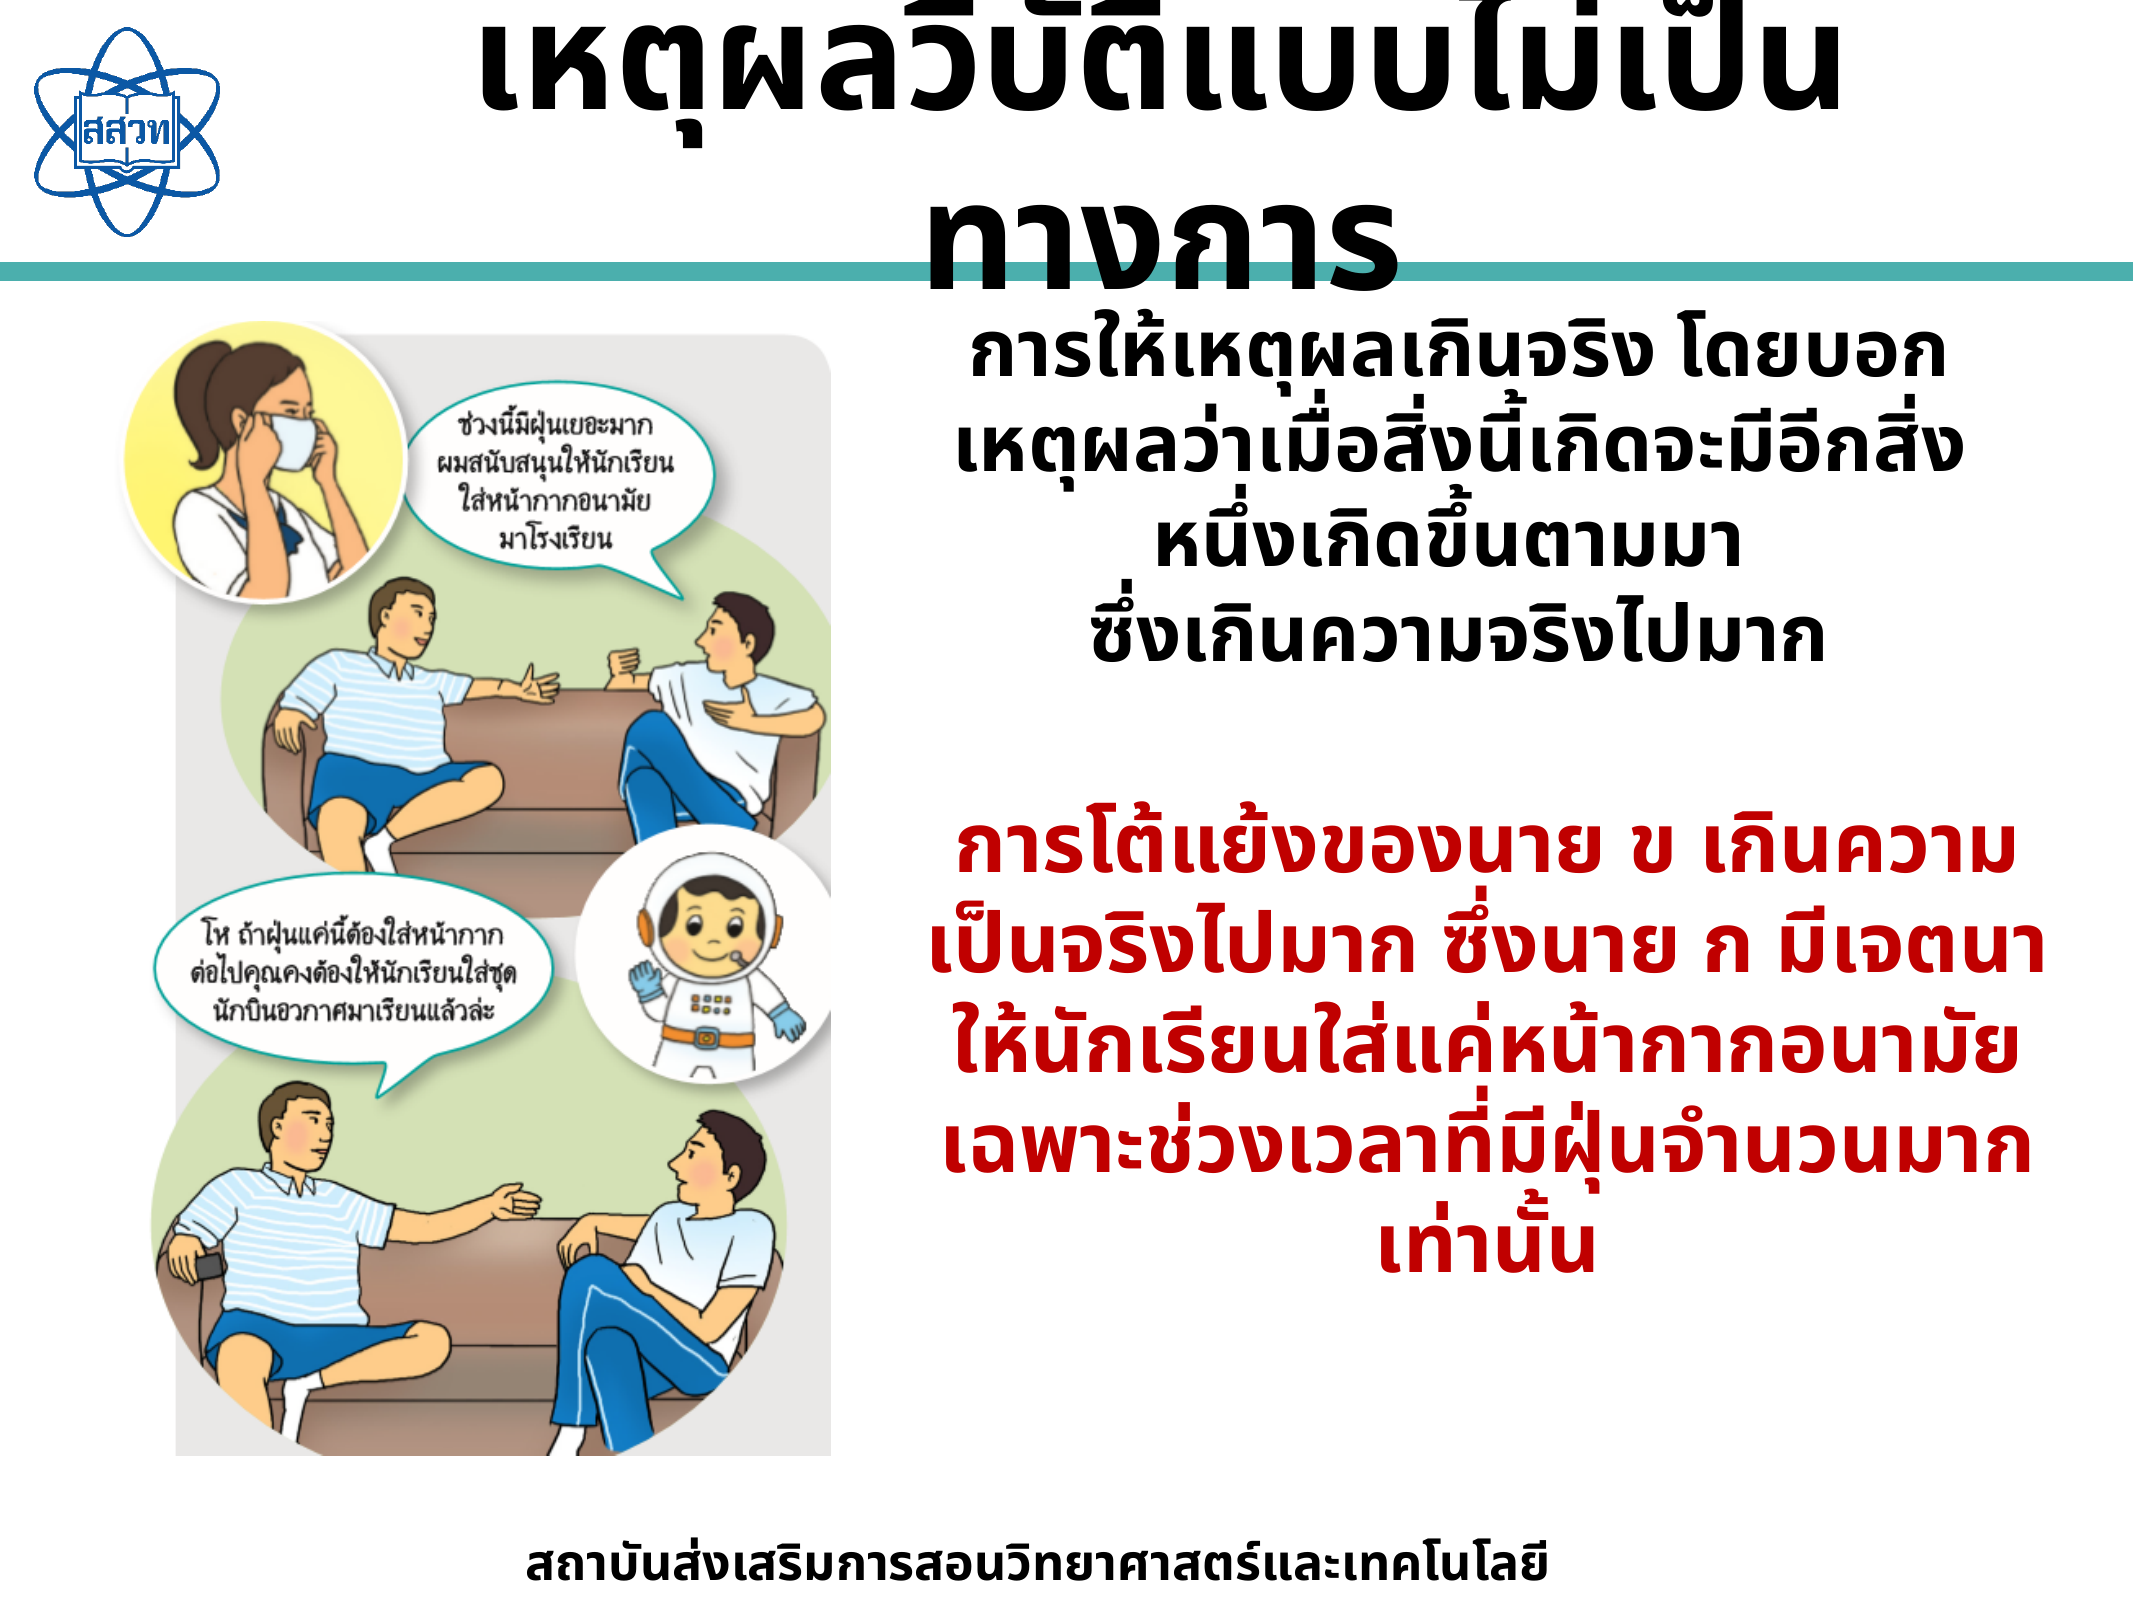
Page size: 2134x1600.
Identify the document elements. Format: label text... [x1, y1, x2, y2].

picture [33, 27, 220, 237]
text_box การให้เหตุผลเกินจริง โดยบอกเหตุผลว่าเมื่อสิ่งนี้เกิดจะมีอีกสิ่งหนึ่งเกิดขึ้นตามมา ซึ่งเกินความจริงไปมาก [900, 289, 2019, 686]
text_box เหตุผลวิบัติแบบไม่เป็นทางการ [259, 274, 2063, 328]
text_box เหตุผลวิบัติแบบไม่เป็นทางการ [259, 0, 2063, 269]
text_box การโต้แย้งของนาย ข เกินความเป็นจริงไปมาก ซึ่งนาย ก มีเจตนาให้นักเรียนใส่แค่หน้ากากอนามัยเฉพาะช่วงเวลาที่มีฝุ่นจำนวนมากเท่านั้น [900, 781, 2076, 1298]
picture [114, 320, 831, 1456]
text_box สถาบันส่งเสริมการสอนวิทยาศาสตร์และเทคโนโลยี [74, 1522, 2002, 1589]
